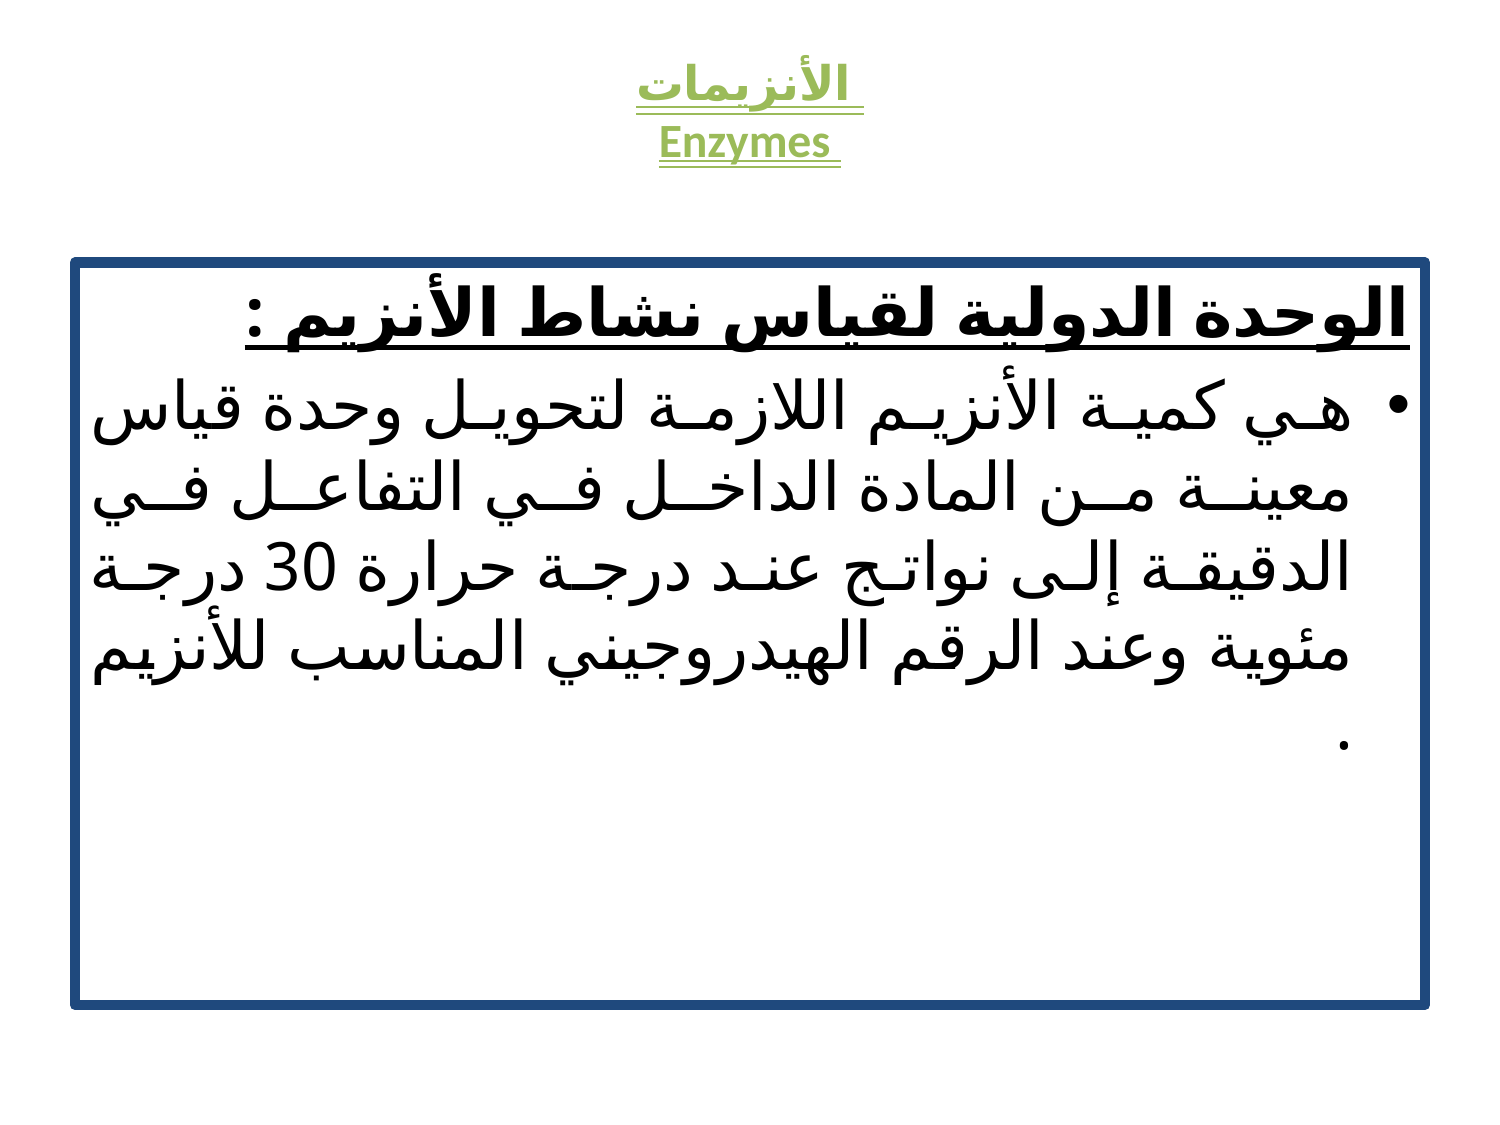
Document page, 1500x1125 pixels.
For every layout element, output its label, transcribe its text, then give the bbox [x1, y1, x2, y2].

list الوحدة الدولية لقياس نشاط الأنزيم : هي كمية الأنزيم اللازمة لتحويل وحدة قياس معينة من المادة الداخل في التفاعل في الدقيقة إلى نواتج عند درجة حرارة 30 درجة مئوية وعند الرقم الهيدروجيني المناسب للأنزيم . [75, 262, 1425, 1005]
title الأنزيمات Enzymes [75, 45, 1425, 233]
